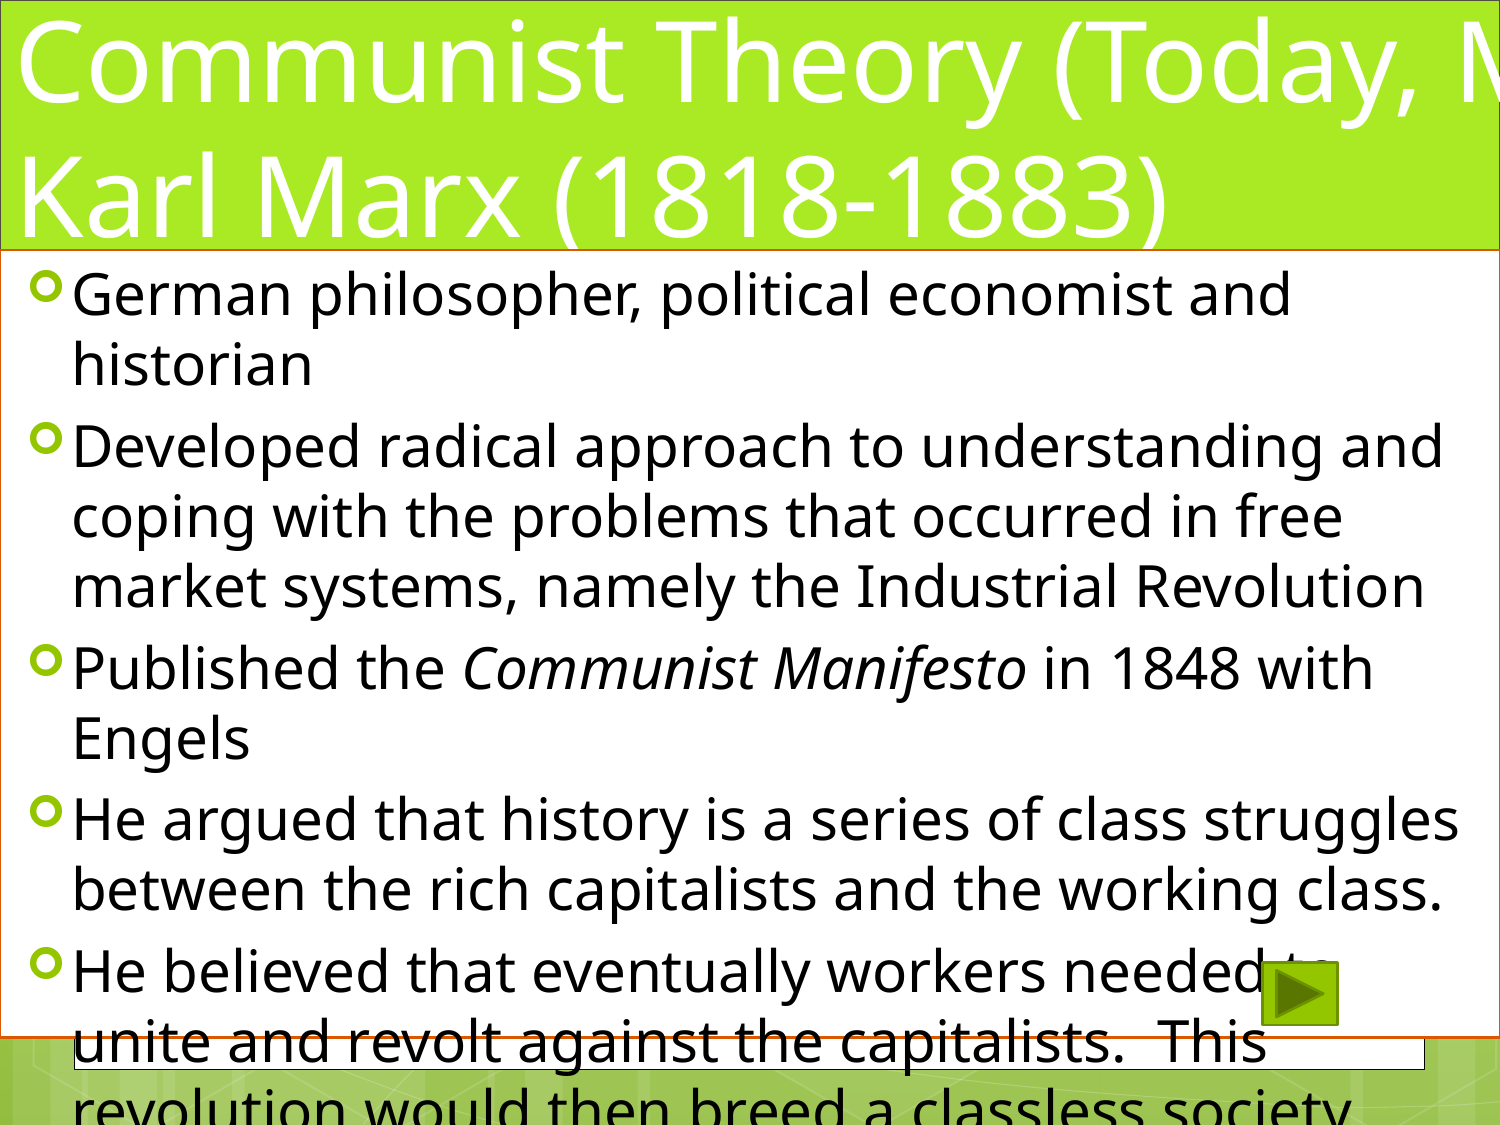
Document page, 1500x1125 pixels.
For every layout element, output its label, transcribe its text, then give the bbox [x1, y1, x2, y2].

list German philosopher, political economist and historian Developed radical approach to understanding and coping with the problems that occurred in free market systems, namely the Industrial Revolution Published the Communist Manifesto in 1848 with Engels He argued that history is a series of class struggles between the rich capitalists and the working class. He believed that eventually workers needed to unite and revolt against the capitalists. This revolution would then breed a classless society. [0, 249, 1500, 1039]
text_box [1261, 961, 1339, 1026]
text_box Communist Theory (Today, Marxism): Karl Marx (1818-1883) [0, 0, 1500, 249]
